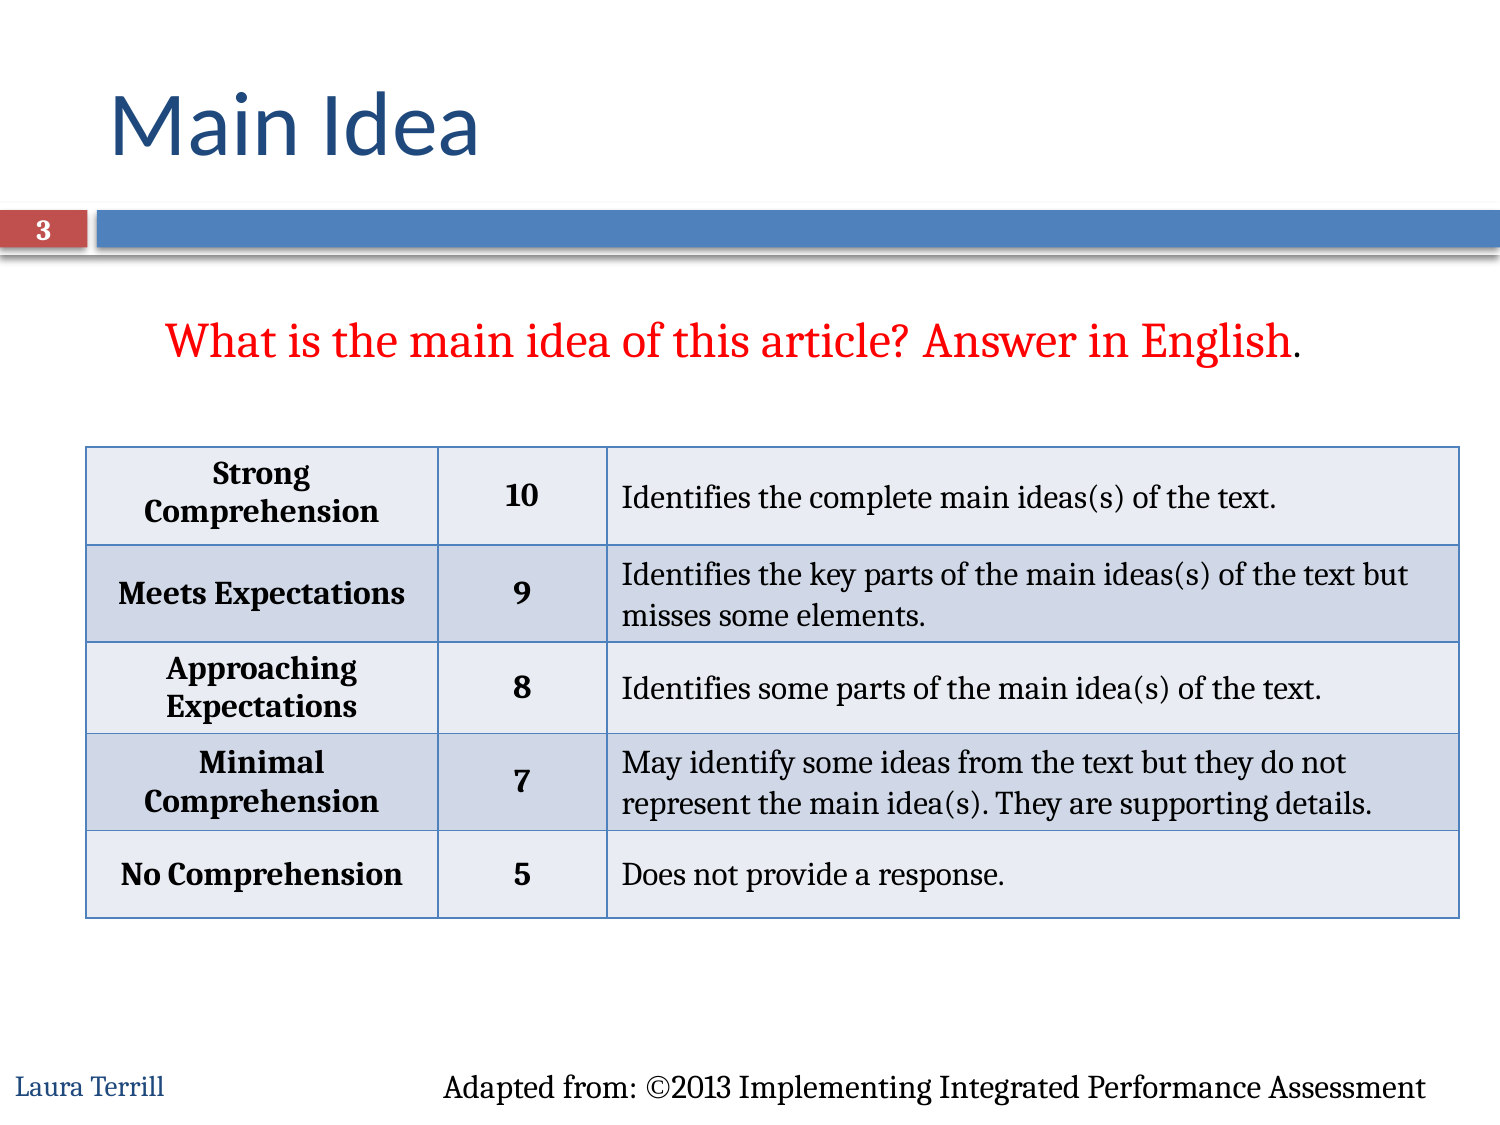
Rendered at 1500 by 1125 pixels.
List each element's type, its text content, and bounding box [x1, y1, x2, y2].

footer Laura Terrill [0, 1054, 890, 1115]
table_cell Identifies the key parts of the main ideas(s) of the text but misses some elements. [608, 546, 1458, 641]
table_cell 7 [439, 734, 606, 830]
table_cell Meets Expectations [87, 546, 437, 641]
table_cell Identifies some parts of the main idea(s) of the text. [608, 643, 1458, 733]
table_cell Approaching Expectations [87, 643, 437, 733]
list What is the main idea of this article? Answer in English. [150, 300, 1378, 387]
table_header Strong Comprehension [87, 448, 437, 544]
table_cell Minimal Comprehension [87, 734, 437, 830]
table_header Identifies the complete main ideas(s) of the text. [608, 448, 1458, 544]
table_cell May identify some ideas from the text but they do not represent the main idea(s). They are supporting details. [608, 734, 1458, 830]
table_cell No Comprehension [87, 831, 437, 917]
table_cell 8 [439, 643, 606, 733]
table_header 10 [439, 448, 606, 544]
table_cell 9 [439, 546, 606, 641]
table_cell Does not provide a response. [608, 831, 1458, 917]
title Main Idea [94, 37, 1432, 200]
table_cell 5 [439, 831, 606, 917]
slide_number 3 [0, 208, 88, 249]
text_box Adapted from: 2013 Implementing Integrated Performance Assessment [890, 1057, 1450, 1113]
